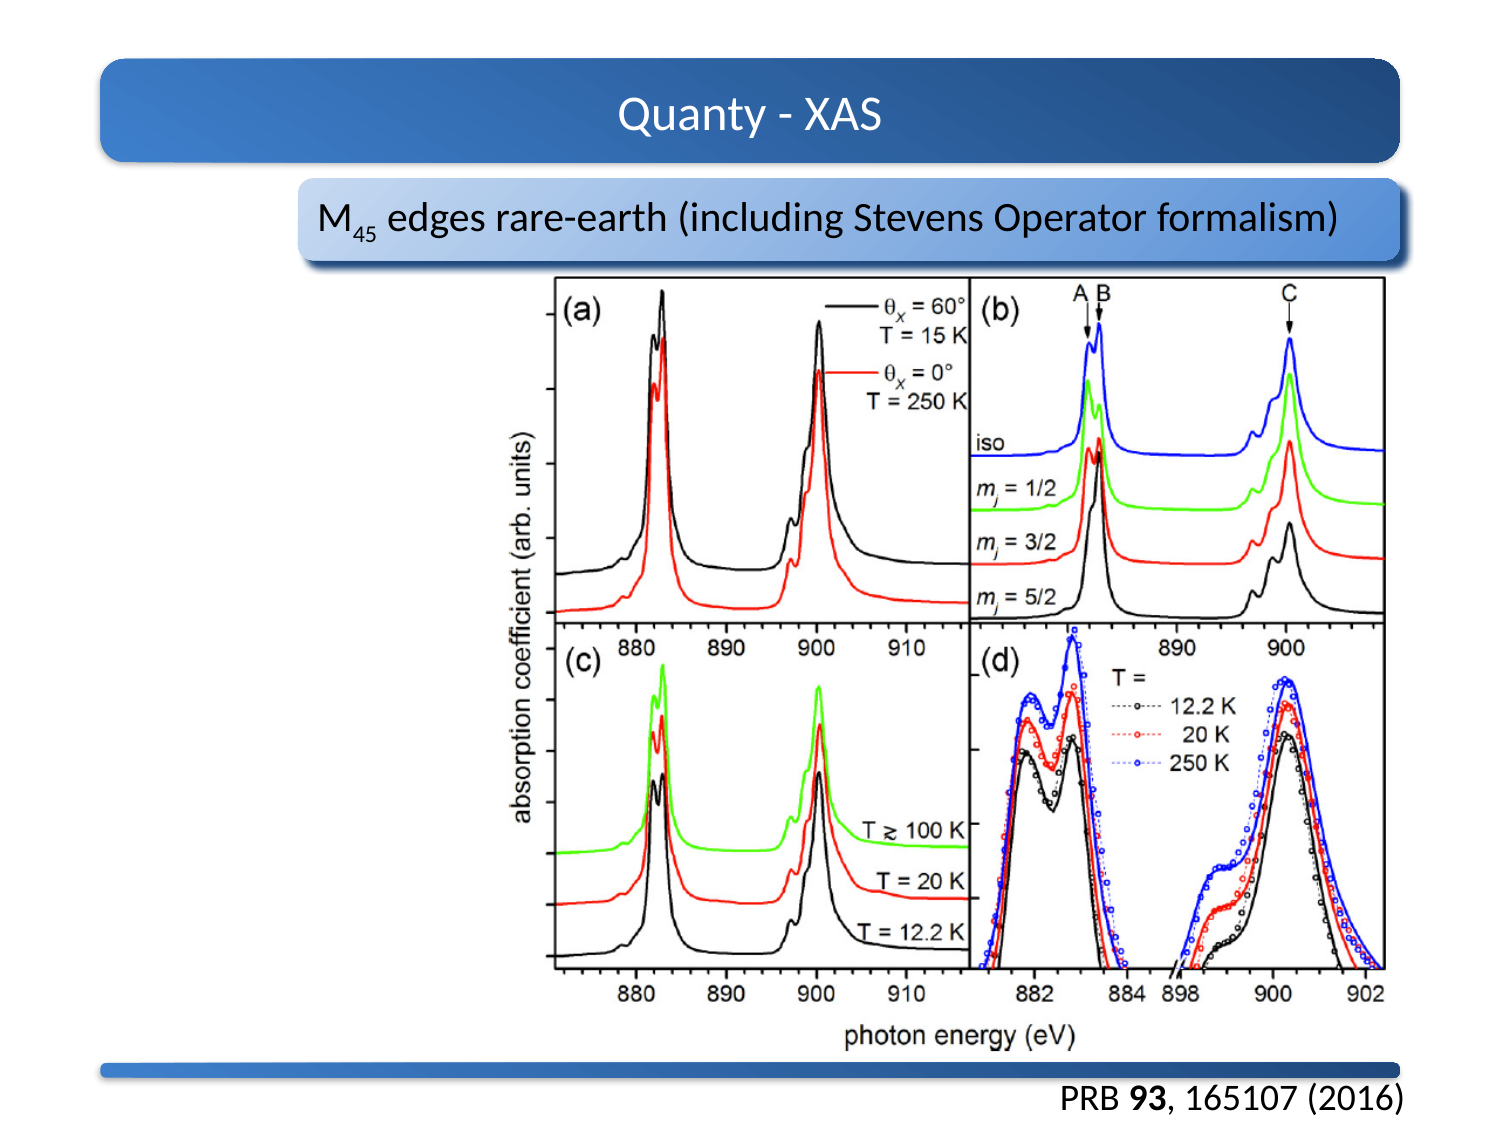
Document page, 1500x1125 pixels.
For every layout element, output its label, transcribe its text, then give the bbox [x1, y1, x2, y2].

text_box PRB 93, 165107 (2016) [1045, 1065, 1421, 1125]
text_box M45 edges rare-earth (including Stevens Operator formalism) [297, 177, 1401, 262]
text_box Quanty - XAS [99, 58, 1401, 164]
text_box [99, 1062, 1045, 1079]
picture [503, 266, 1400, 1057]
